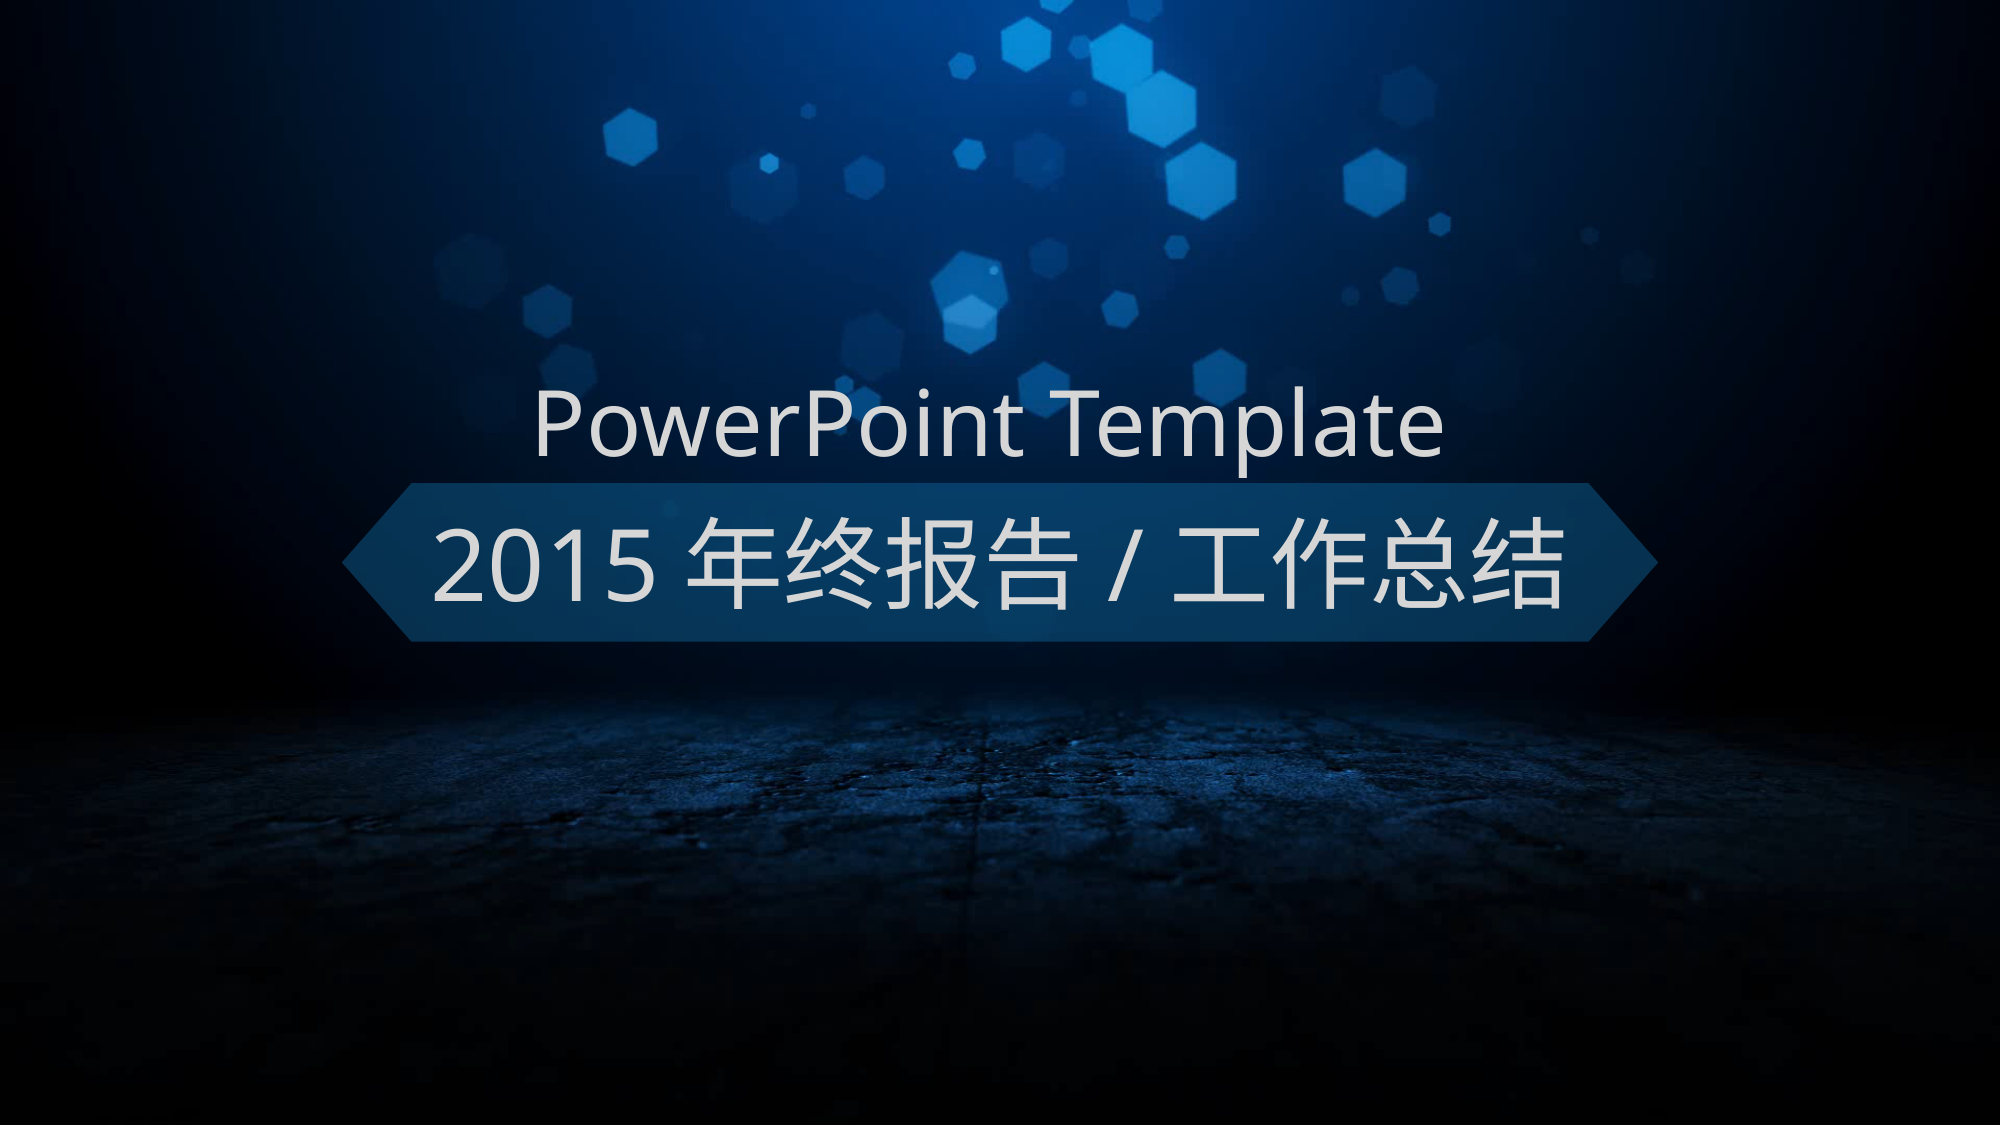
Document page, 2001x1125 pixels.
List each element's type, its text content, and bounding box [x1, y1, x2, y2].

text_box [288, 483, 1712, 642]
text_box PowerPoint Template [278, 357, 1701, 482]
picture [0, 0, 2000, 1125]
